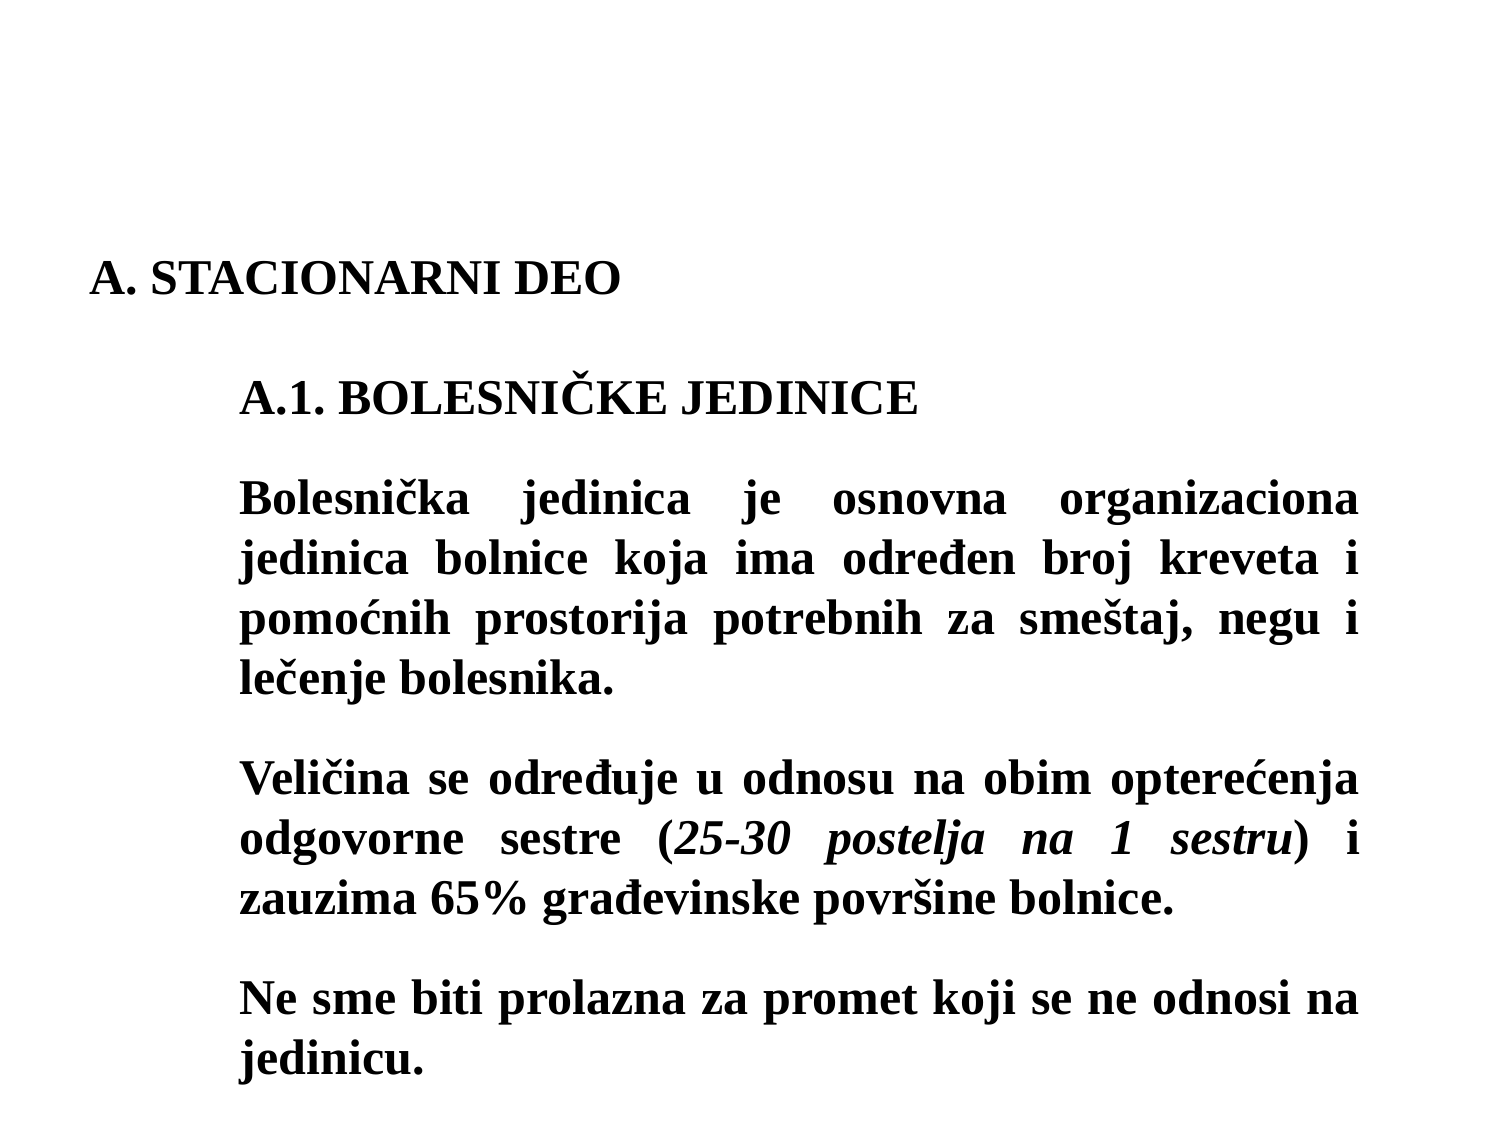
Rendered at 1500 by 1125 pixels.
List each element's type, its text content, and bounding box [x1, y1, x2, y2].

text_box A. STACIONARNI DEO A.1. BOLESNIČKE JEDINICE Bolesnička jedinica je osnovna organizaciona jedinica bolnice koja ima određen broj kreveta i pomoćnih prostorija potrebnih za smeštaj, negu i lečenje bolesnika. Veličina se određuje u odnosu na obim opterećenja odgovorne sestre (25-30 postelja na 1 sestru) i zauzima 65% građevinske površine bolnice. Ne sme biti prolazna za promet koji se ne odnosi na jedinicu. [75, 237, 1375, 1092]
